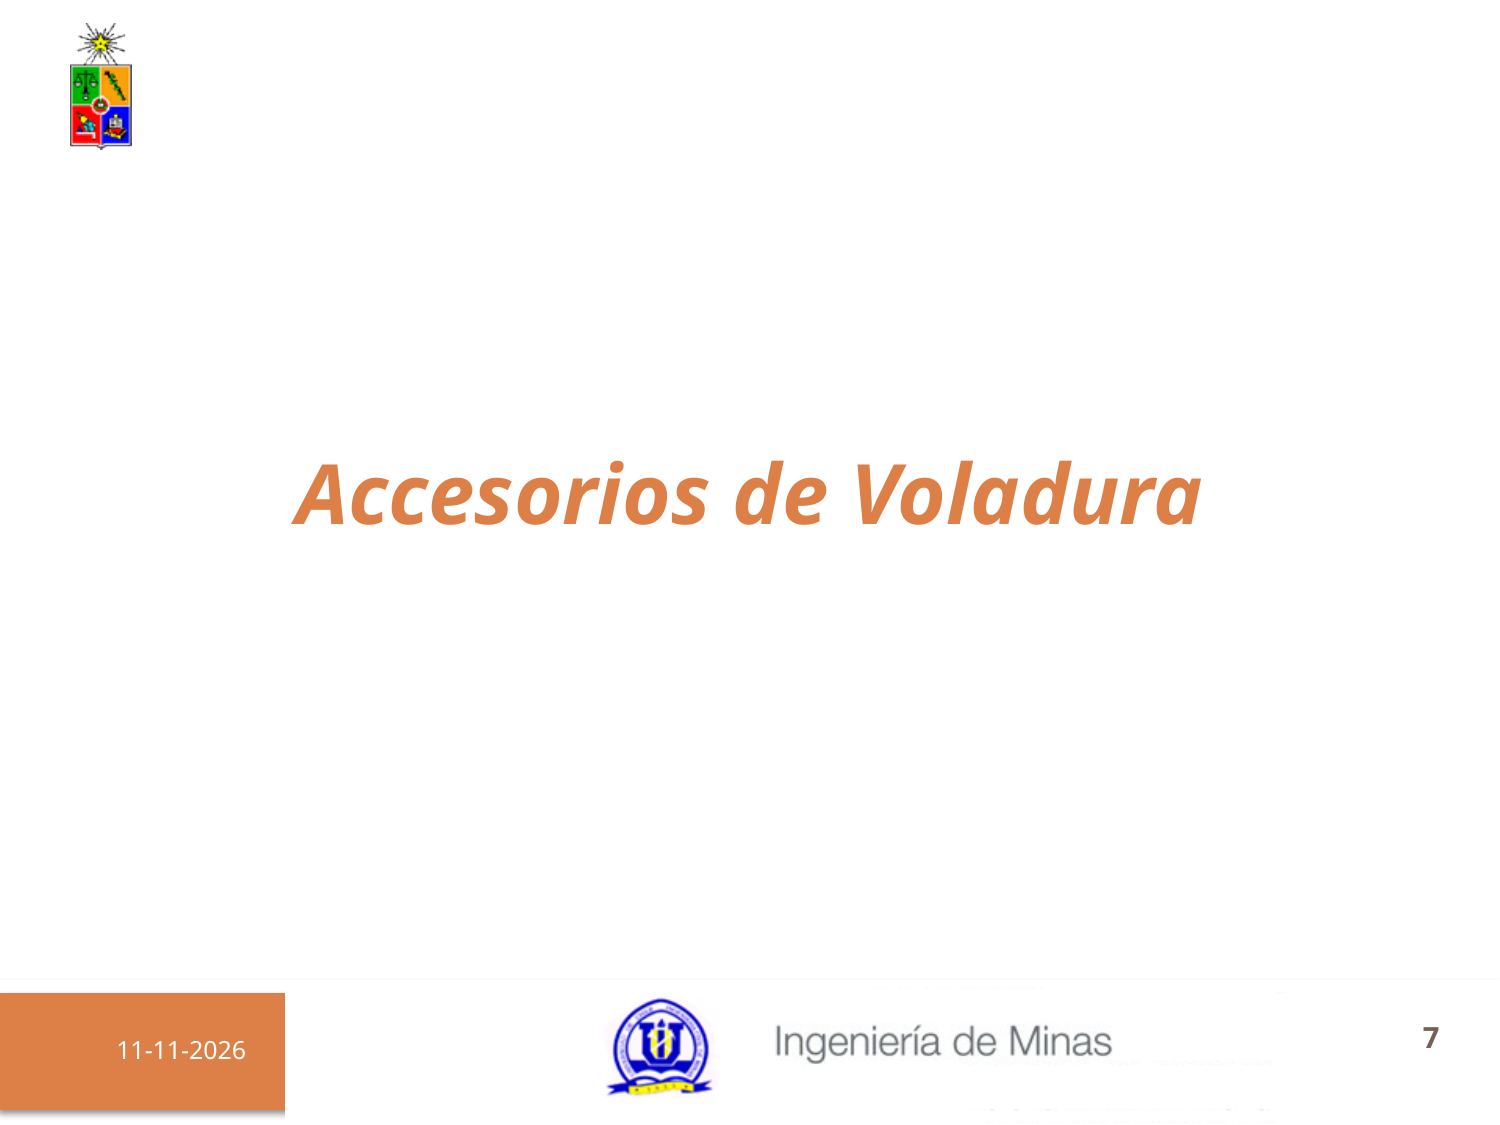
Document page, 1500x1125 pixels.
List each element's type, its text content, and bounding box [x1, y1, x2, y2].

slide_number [12, 995, 279, 1108]
text_box Accesorios de Voladura [81, 433, 1418, 549]
picture [69, 23, 132, 151]
picture [285, 980, 1500, 1125]
